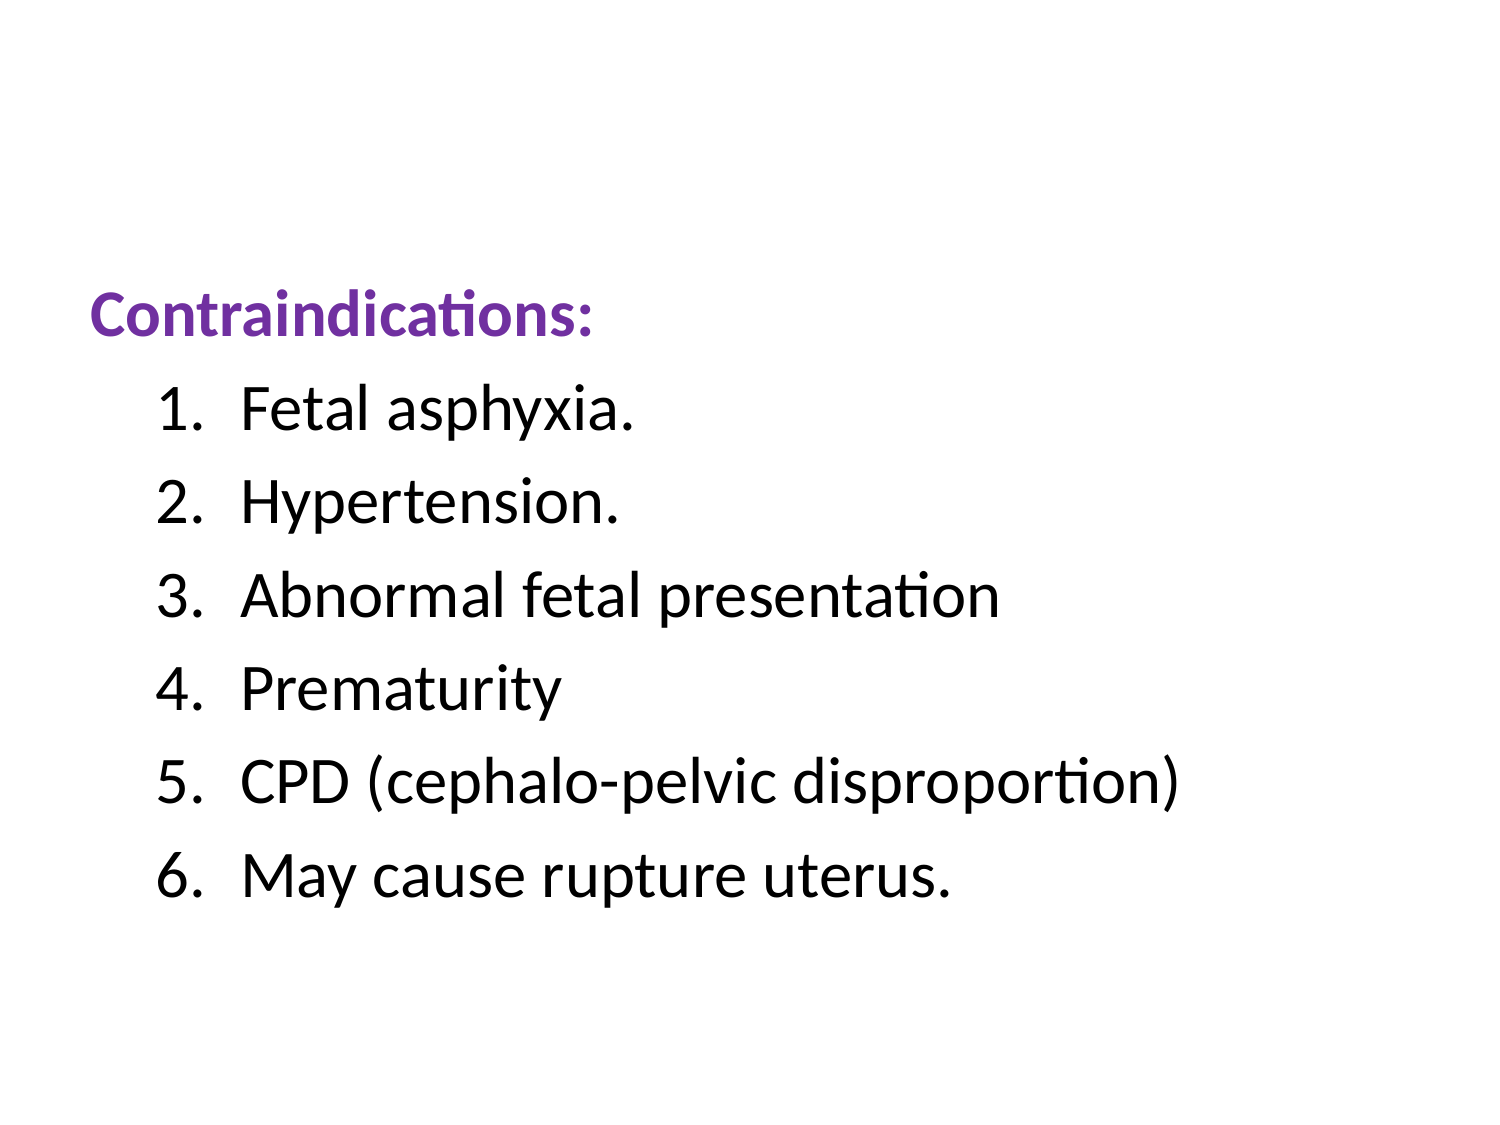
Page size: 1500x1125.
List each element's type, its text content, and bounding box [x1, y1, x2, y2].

list Contraindications: Fetal asphyxia. Hypertension. Abnormal fetal presentation Prematurity CPD (cephalo-pelvic disproportion) May cause rupture uterus. [75, 262, 1425, 1005]
